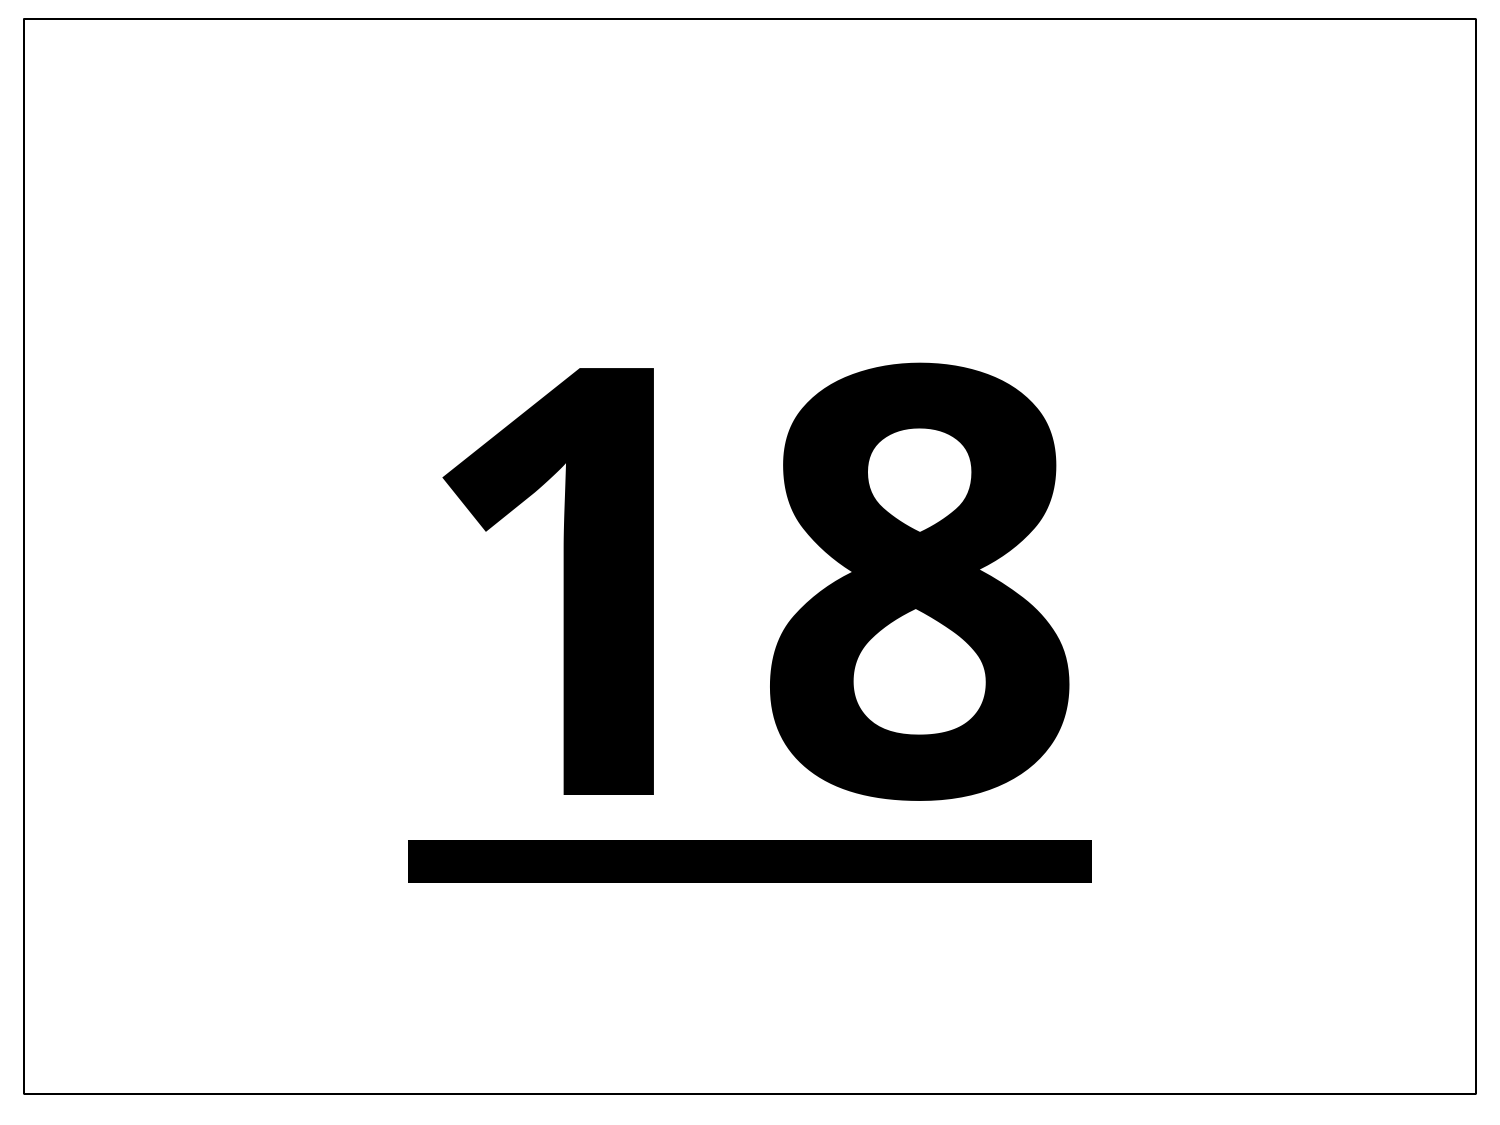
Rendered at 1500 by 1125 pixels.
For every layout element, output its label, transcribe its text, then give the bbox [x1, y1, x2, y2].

text_box 18 [21, 17, 1479, 1096]
